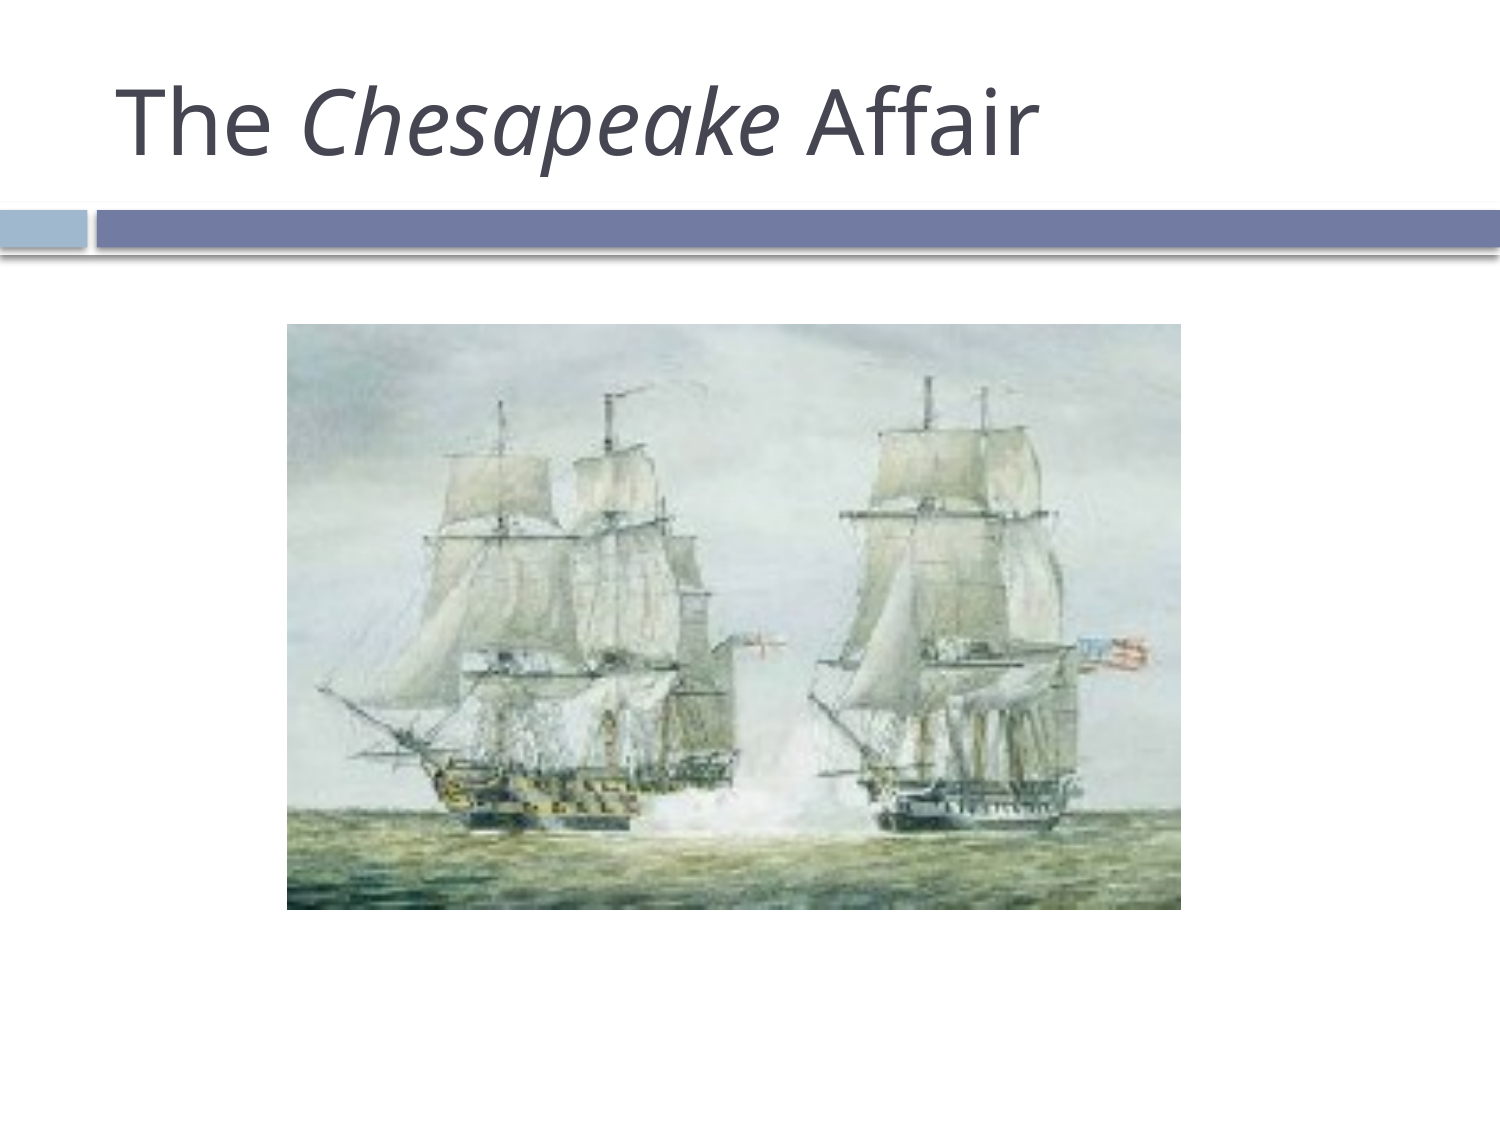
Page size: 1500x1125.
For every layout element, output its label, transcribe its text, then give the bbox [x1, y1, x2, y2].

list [287, 324, 1182, 911]
title The Chesapeake Affair [100, 37, 1438, 200]
